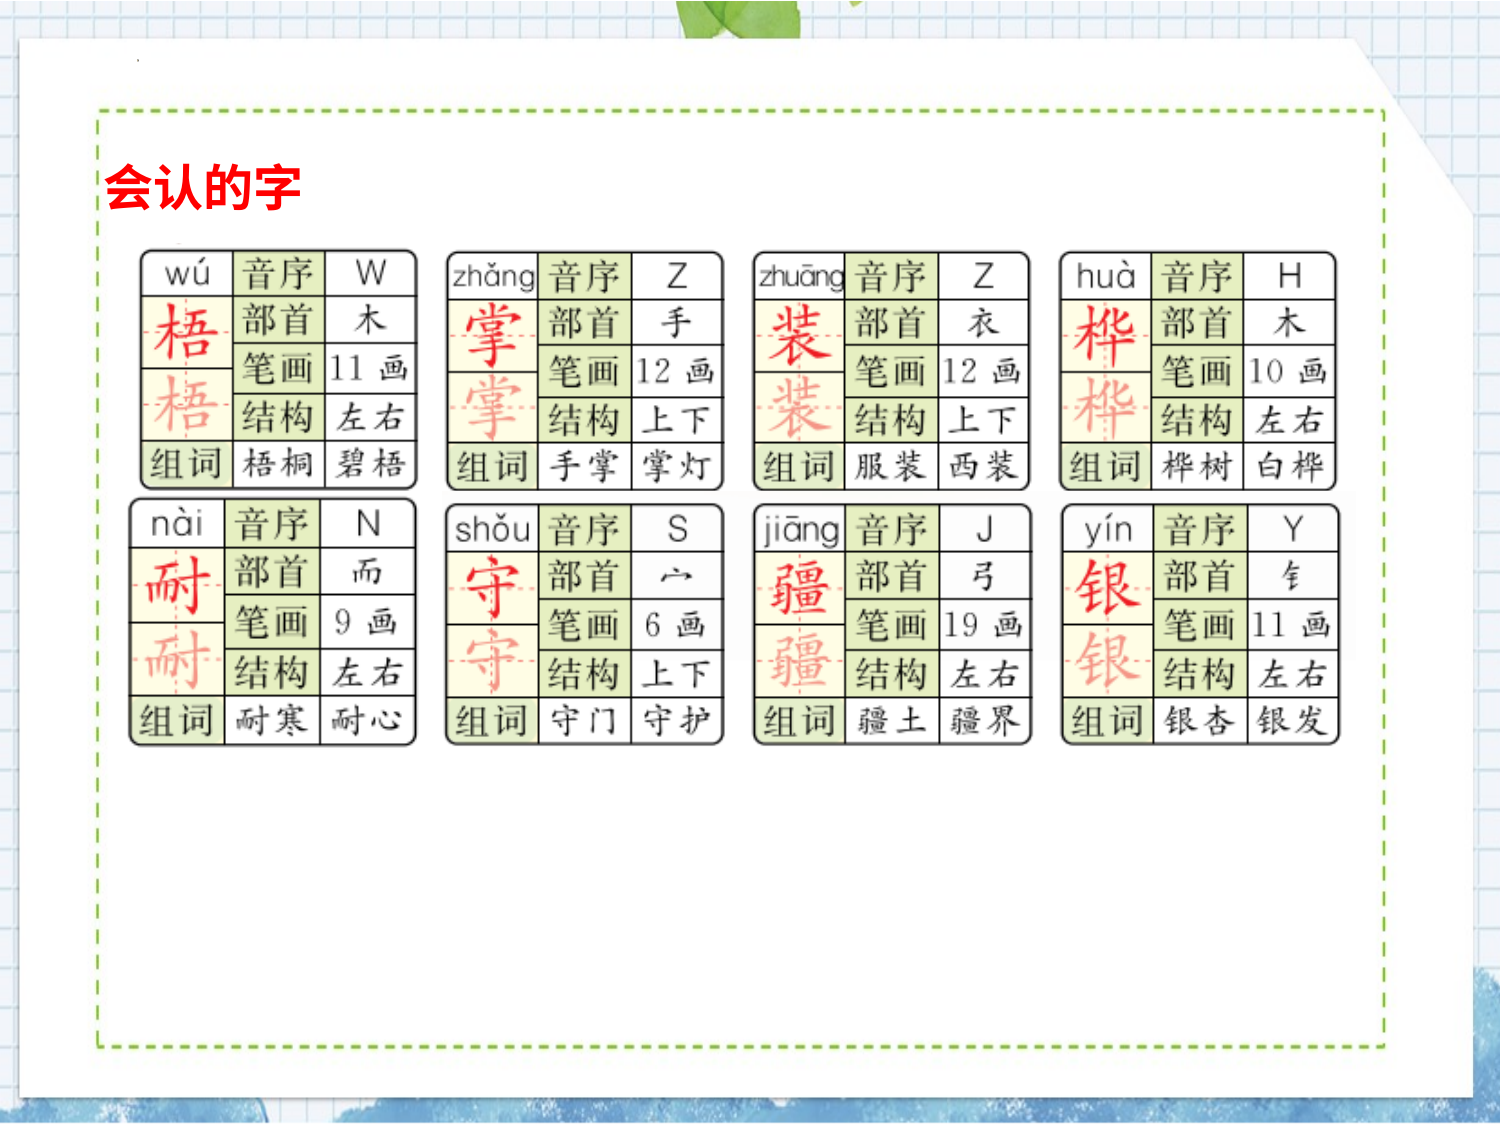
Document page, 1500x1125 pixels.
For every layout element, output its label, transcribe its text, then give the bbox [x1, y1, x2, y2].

picture [0, 1, 1500, 1125]
text_box 会认的字 [88, 148, 319, 224]
